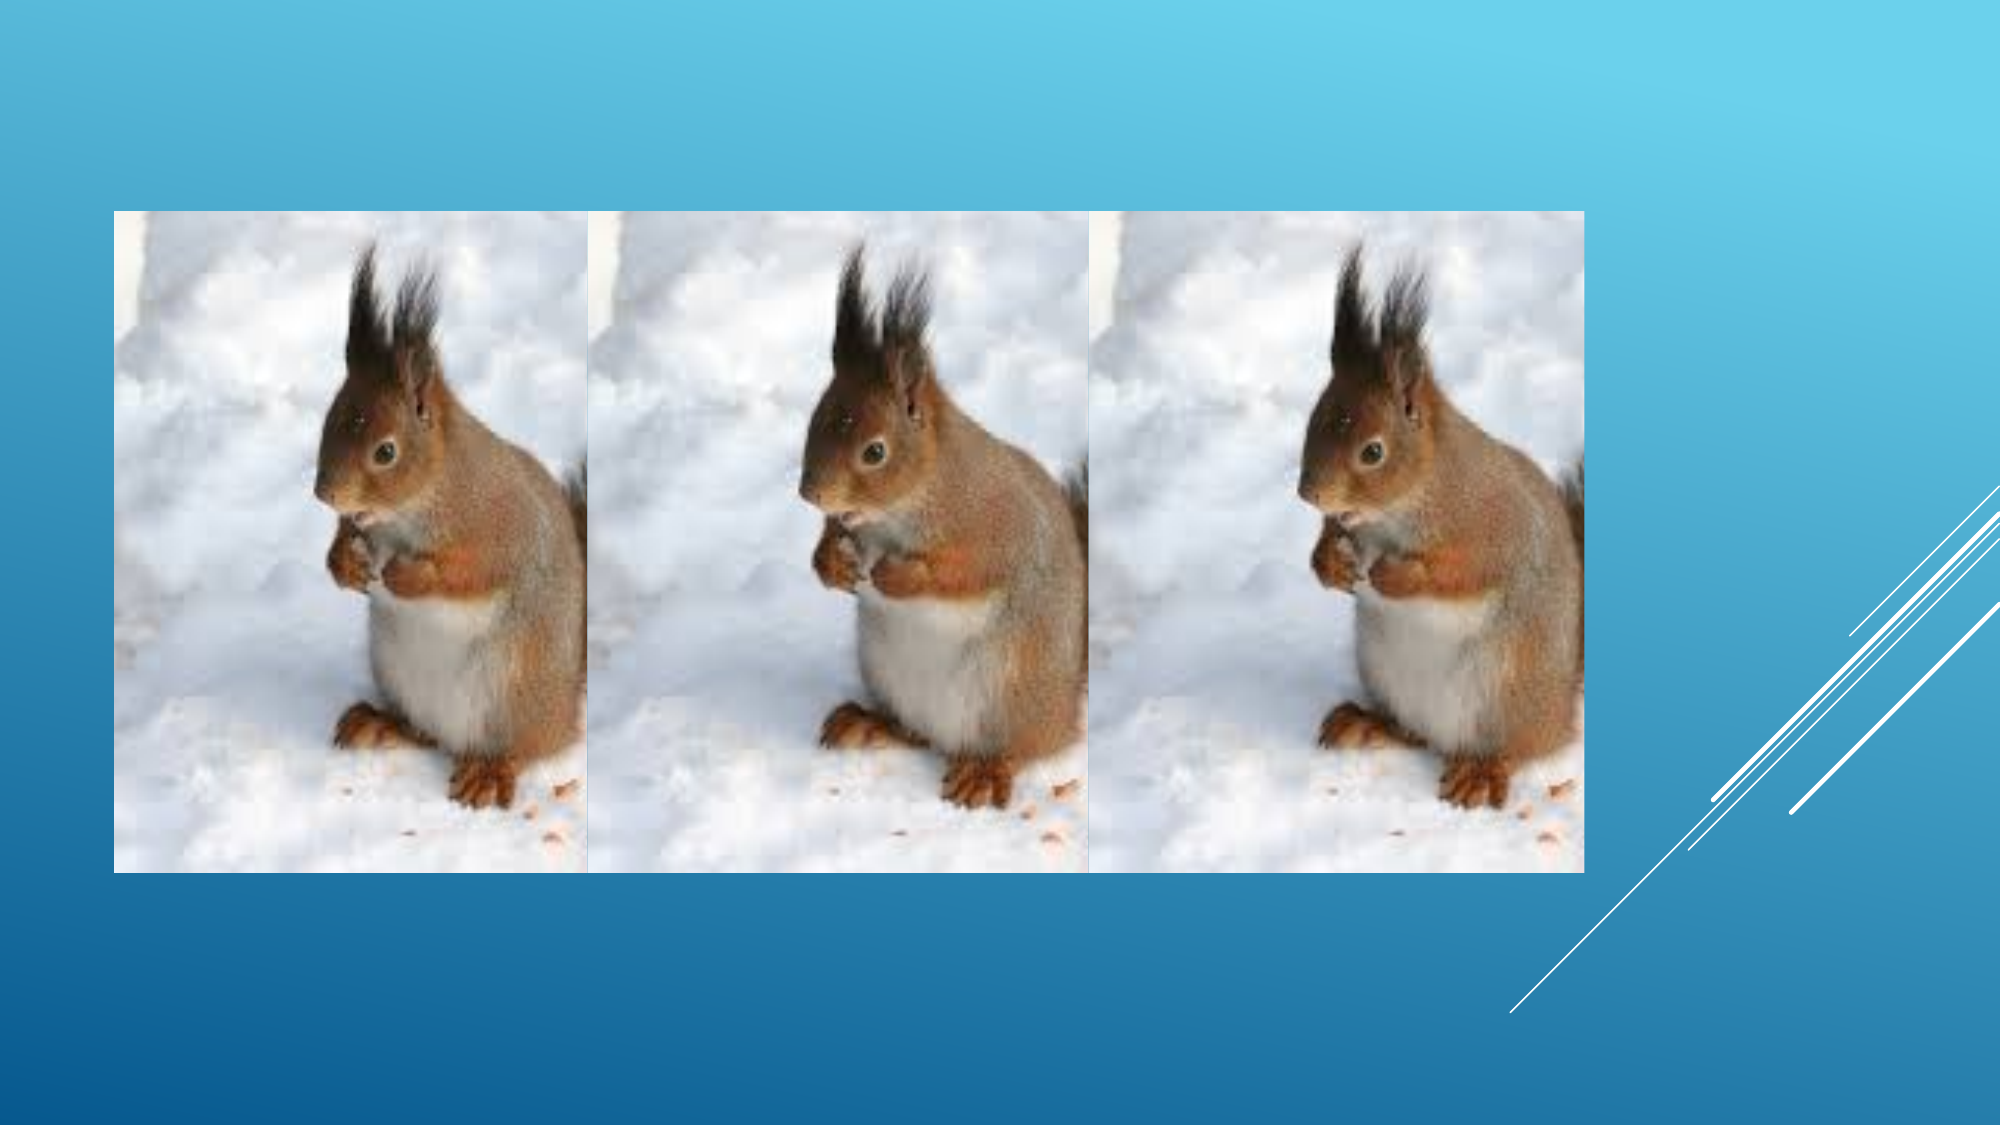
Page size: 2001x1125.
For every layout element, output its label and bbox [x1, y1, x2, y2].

picture [113, 210, 1585, 873]
